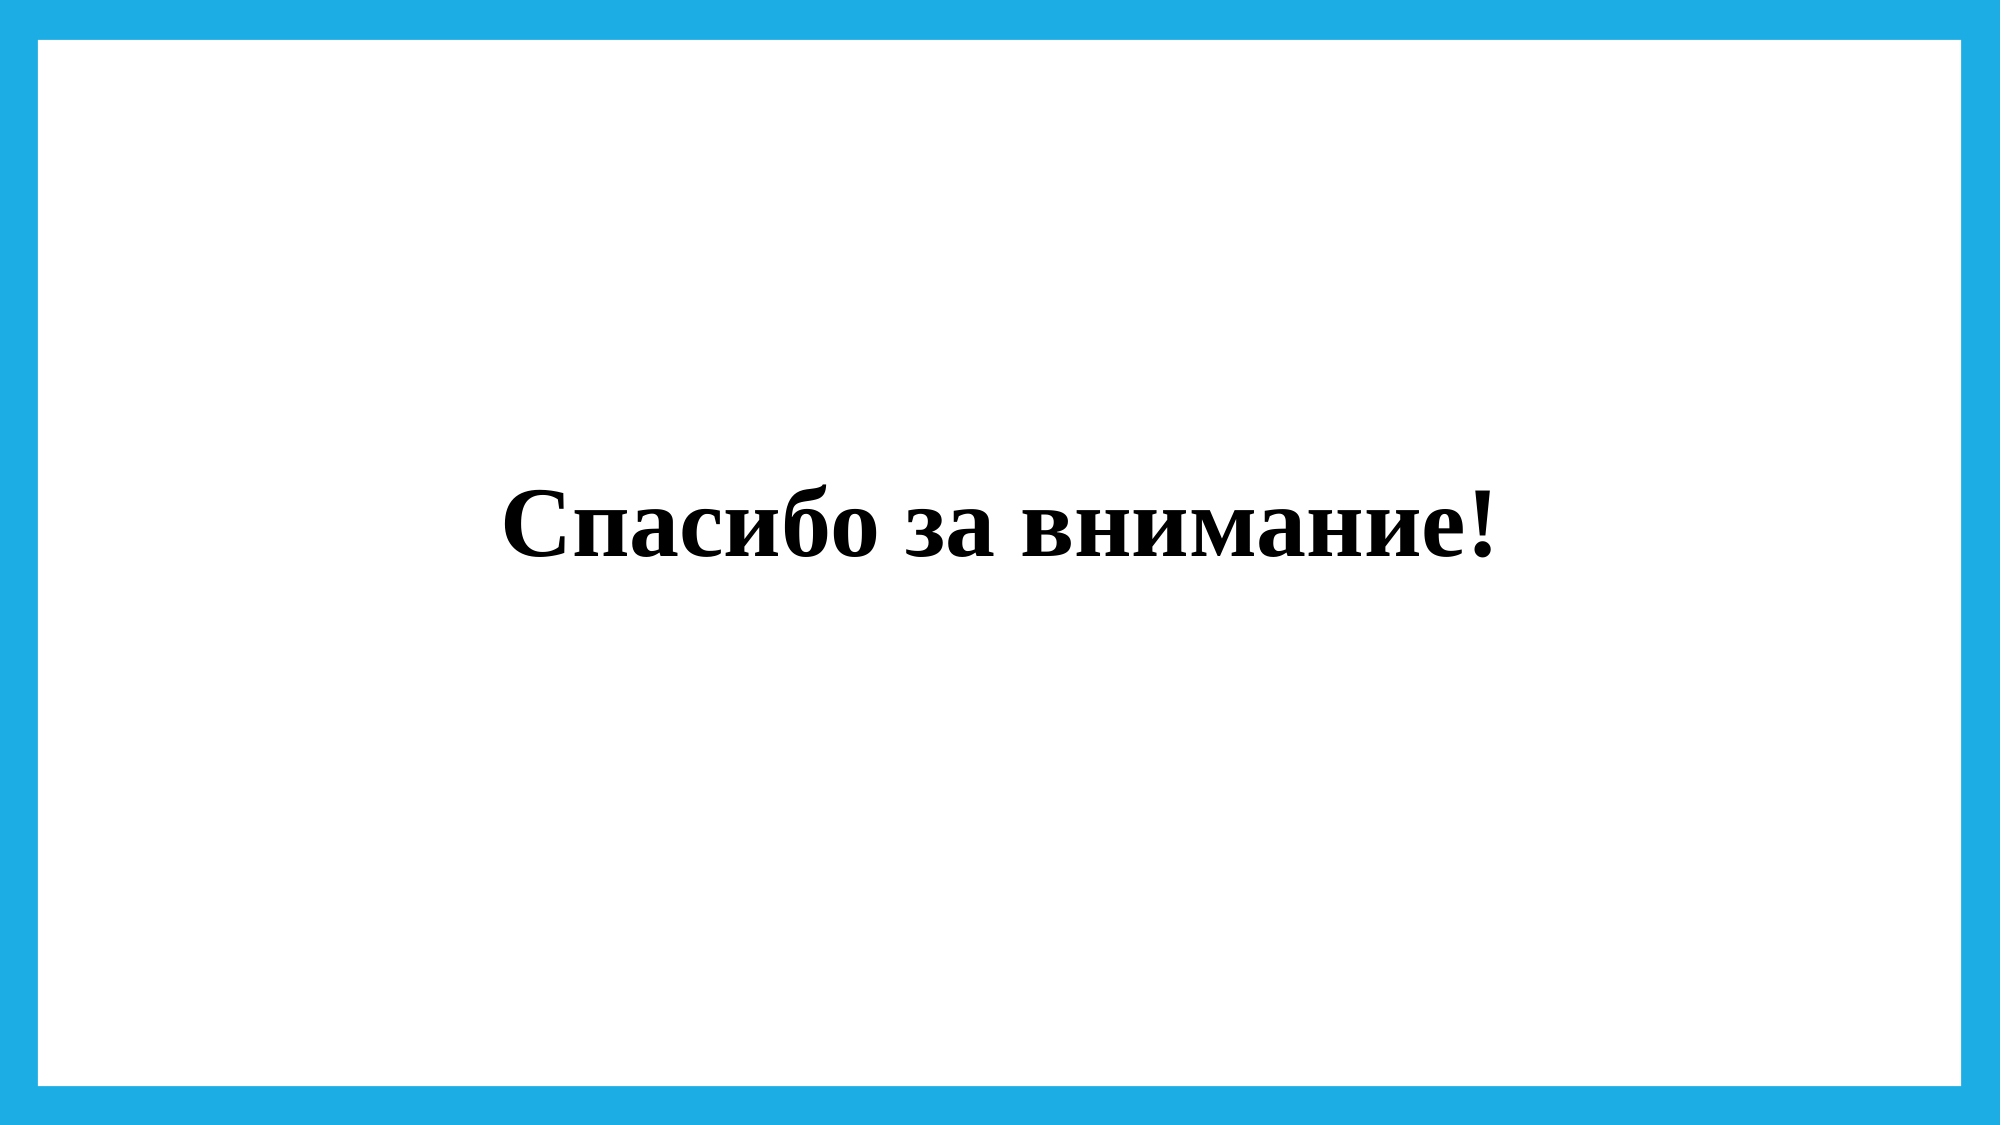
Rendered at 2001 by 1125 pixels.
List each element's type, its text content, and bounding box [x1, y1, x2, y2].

text_box Спасибо за внимание! [405, 448, 1595, 584]
